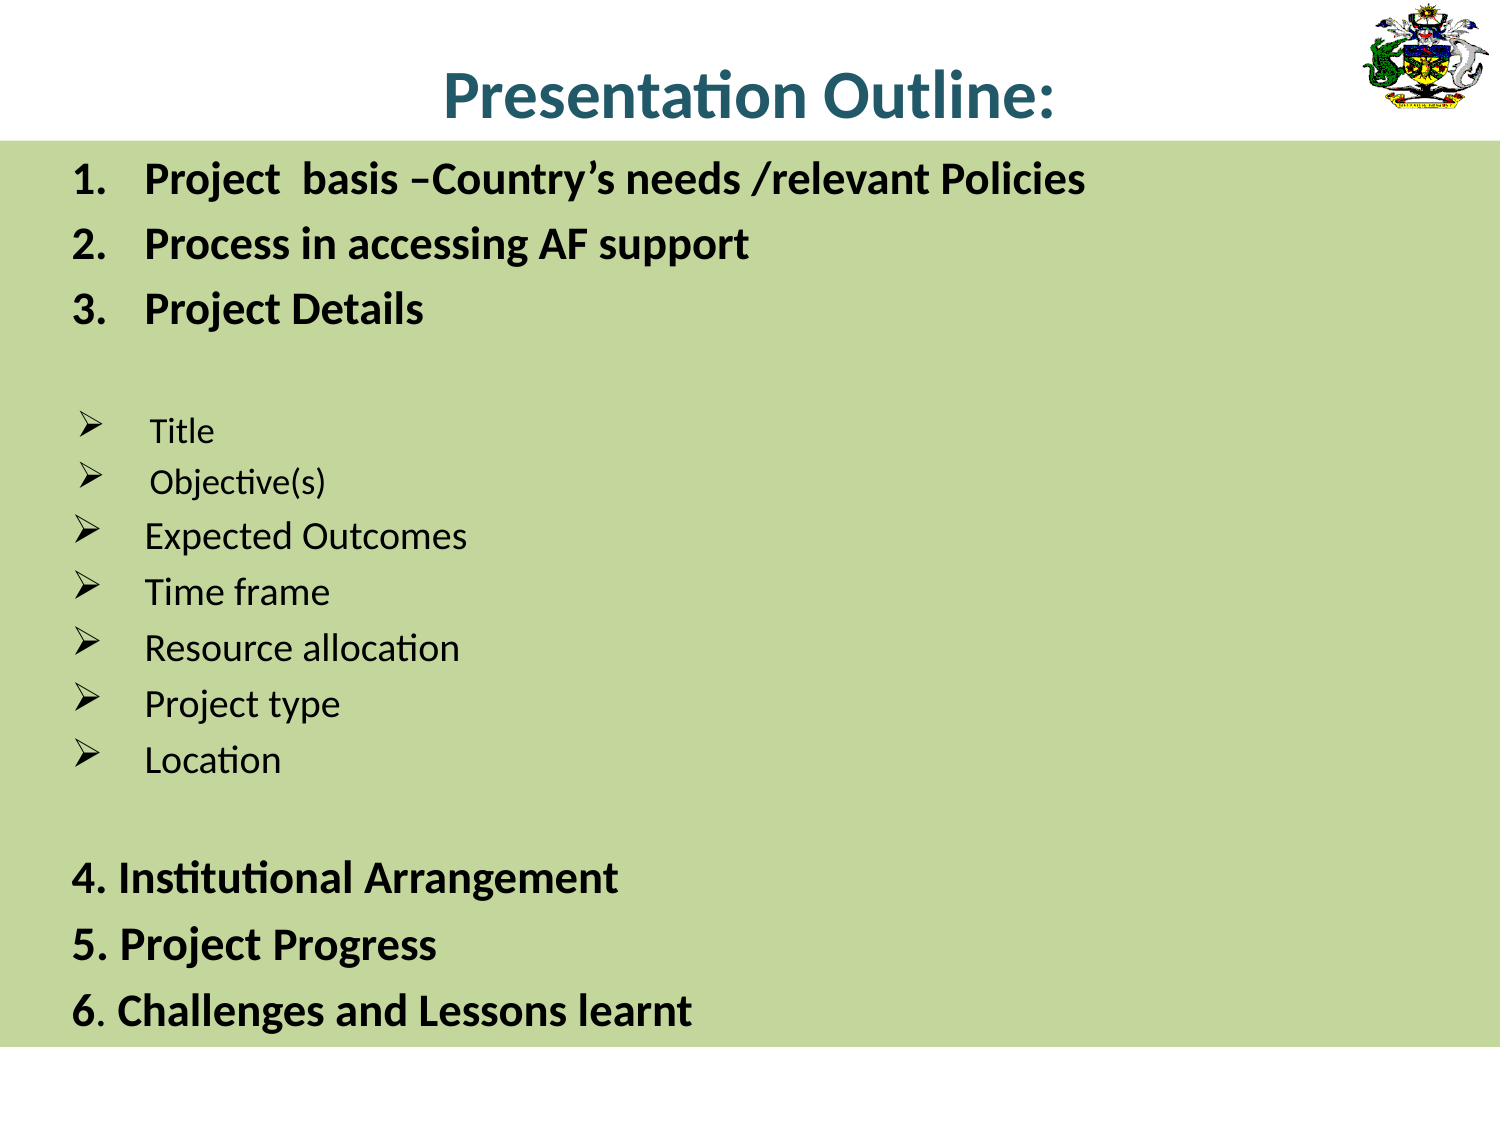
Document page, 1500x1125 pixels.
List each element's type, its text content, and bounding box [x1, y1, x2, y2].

title Presentation Outline: [0, 0, 1500, 140]
picture [1353, 0, 1500, 114]
text_box [0, 986, 1500, 1125]
list Project basis –Country’s needs /relevant Policies Process in accessing AF support Project Details Title Objective(s) Expected Outcomes Time frame Resource allocation Project type Location 4. Institutional Arrangement 5. Project Progress 6. Challenges and Lessons learnt [0, 140, 1500, 986]
